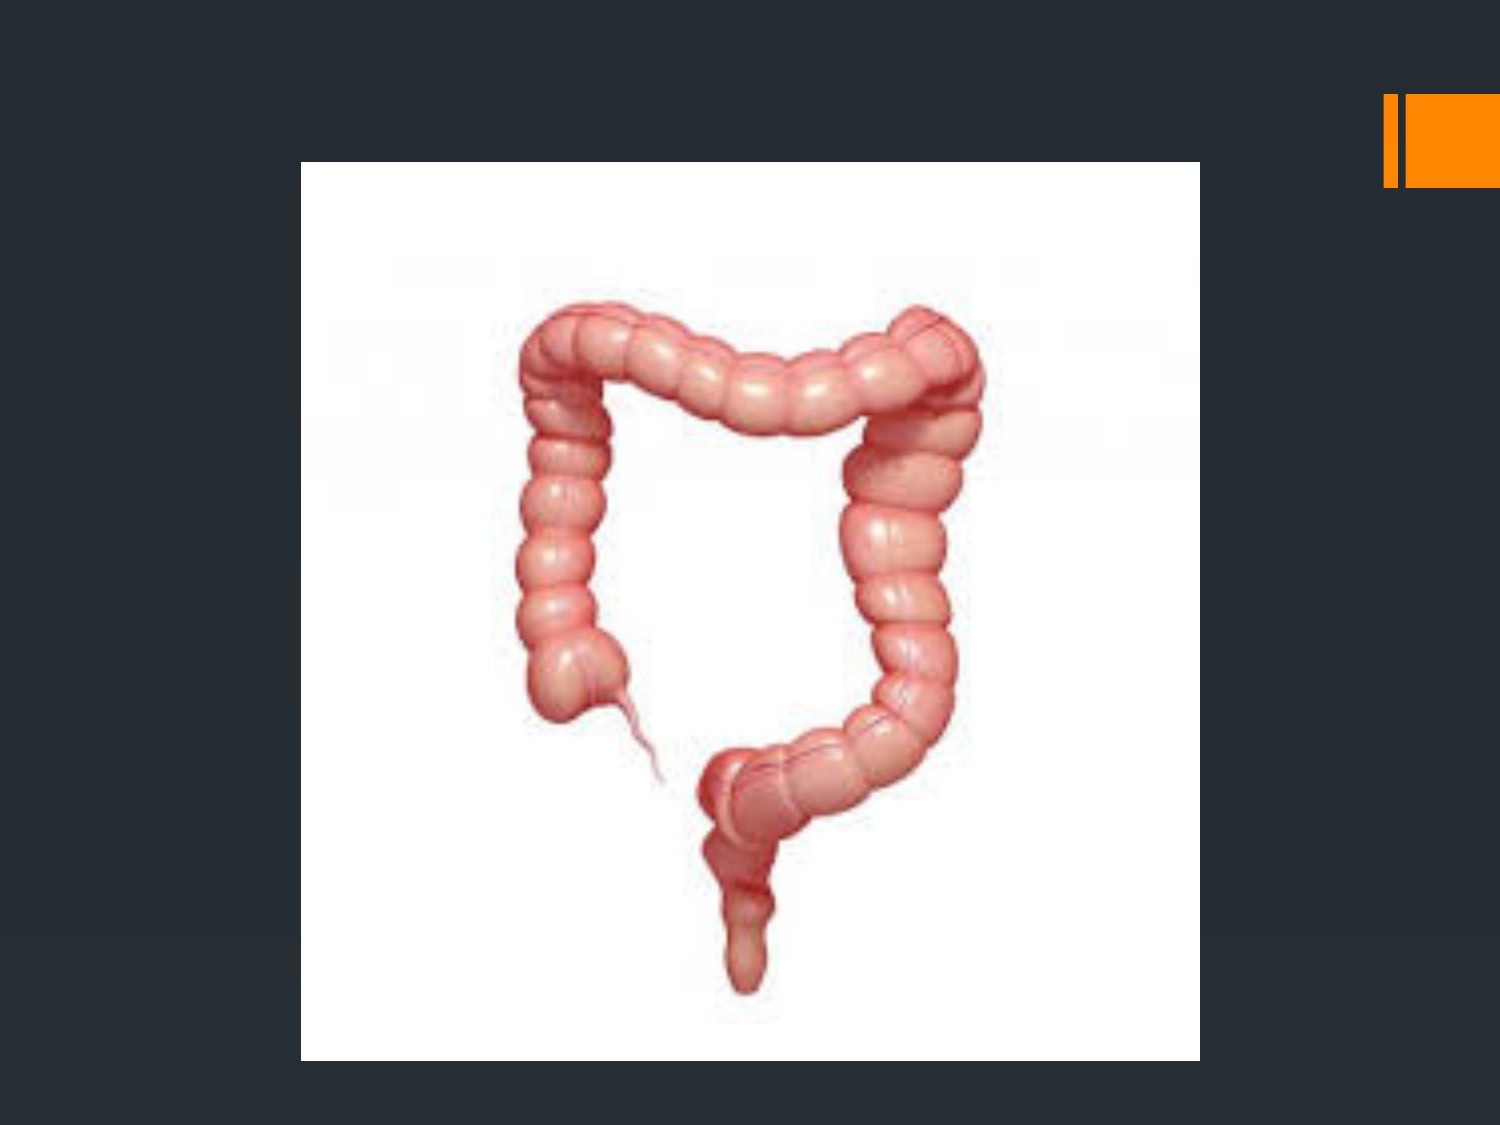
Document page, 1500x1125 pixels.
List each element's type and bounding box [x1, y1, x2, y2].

picture [300, 161, 1201, 1062]
